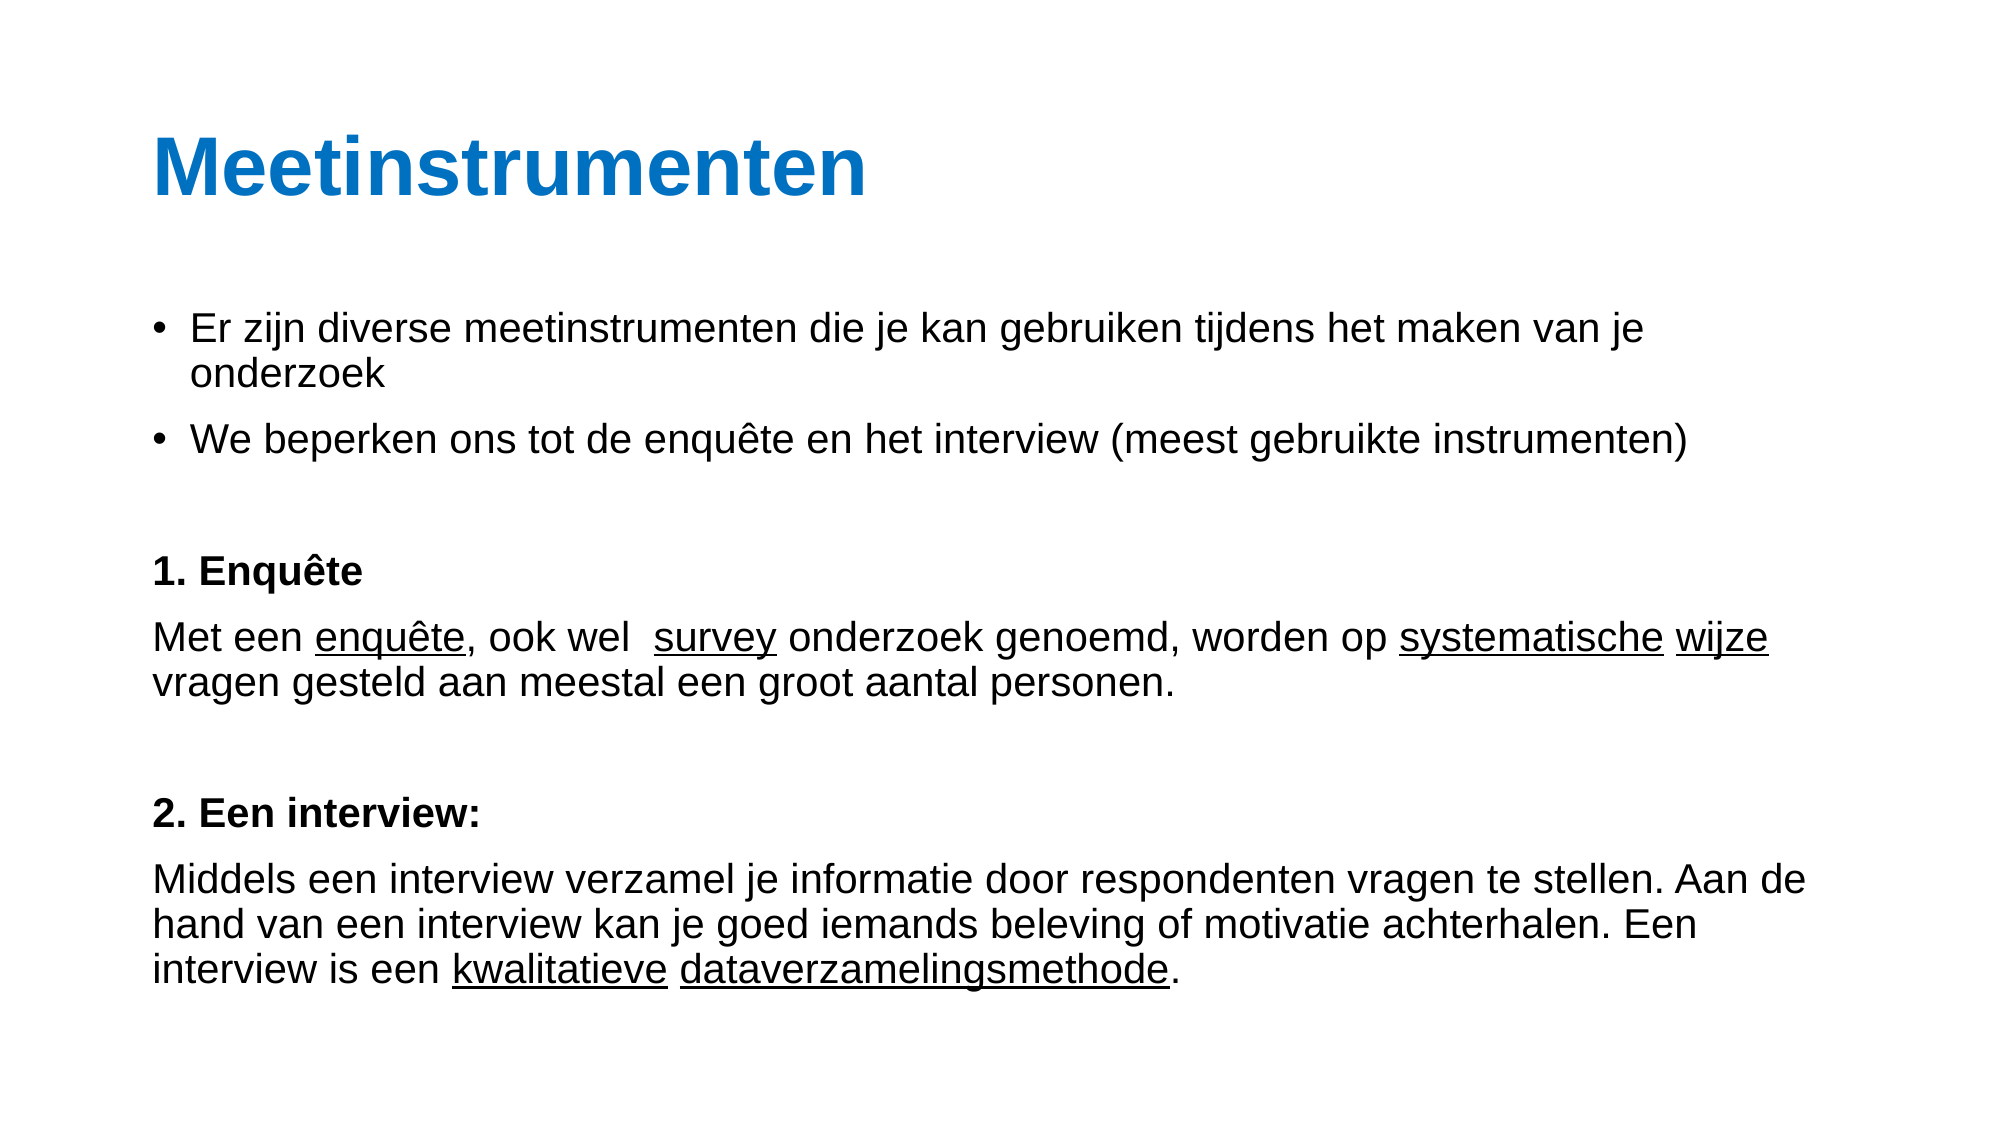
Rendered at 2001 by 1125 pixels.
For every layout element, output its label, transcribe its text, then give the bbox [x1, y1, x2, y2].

title Meetinstrumenten [137, 59, 1863, 278]
list Er zijn diverse meetinstrumenten die je kan gebruiken tijdens het maken van je onderzoek We beperken ons tot de enquête en het interview (meest gebruikte instrumenten) 1. Enquête Met een enquête, ook wel survey onderzoek genoemd, worden op systematische wijze vragen gesteld aan meestal een groot aantal personen. 2. Een interview: Middels een interview verzamel je informatie door respondenten vragen te stellen. Aan de hand van een interview kan je goed iemands beleving of motivatie achterhalen. Een interview is een kwalitatieve dataverzamelingsmethode. [137, 299, 1863, 1014]
